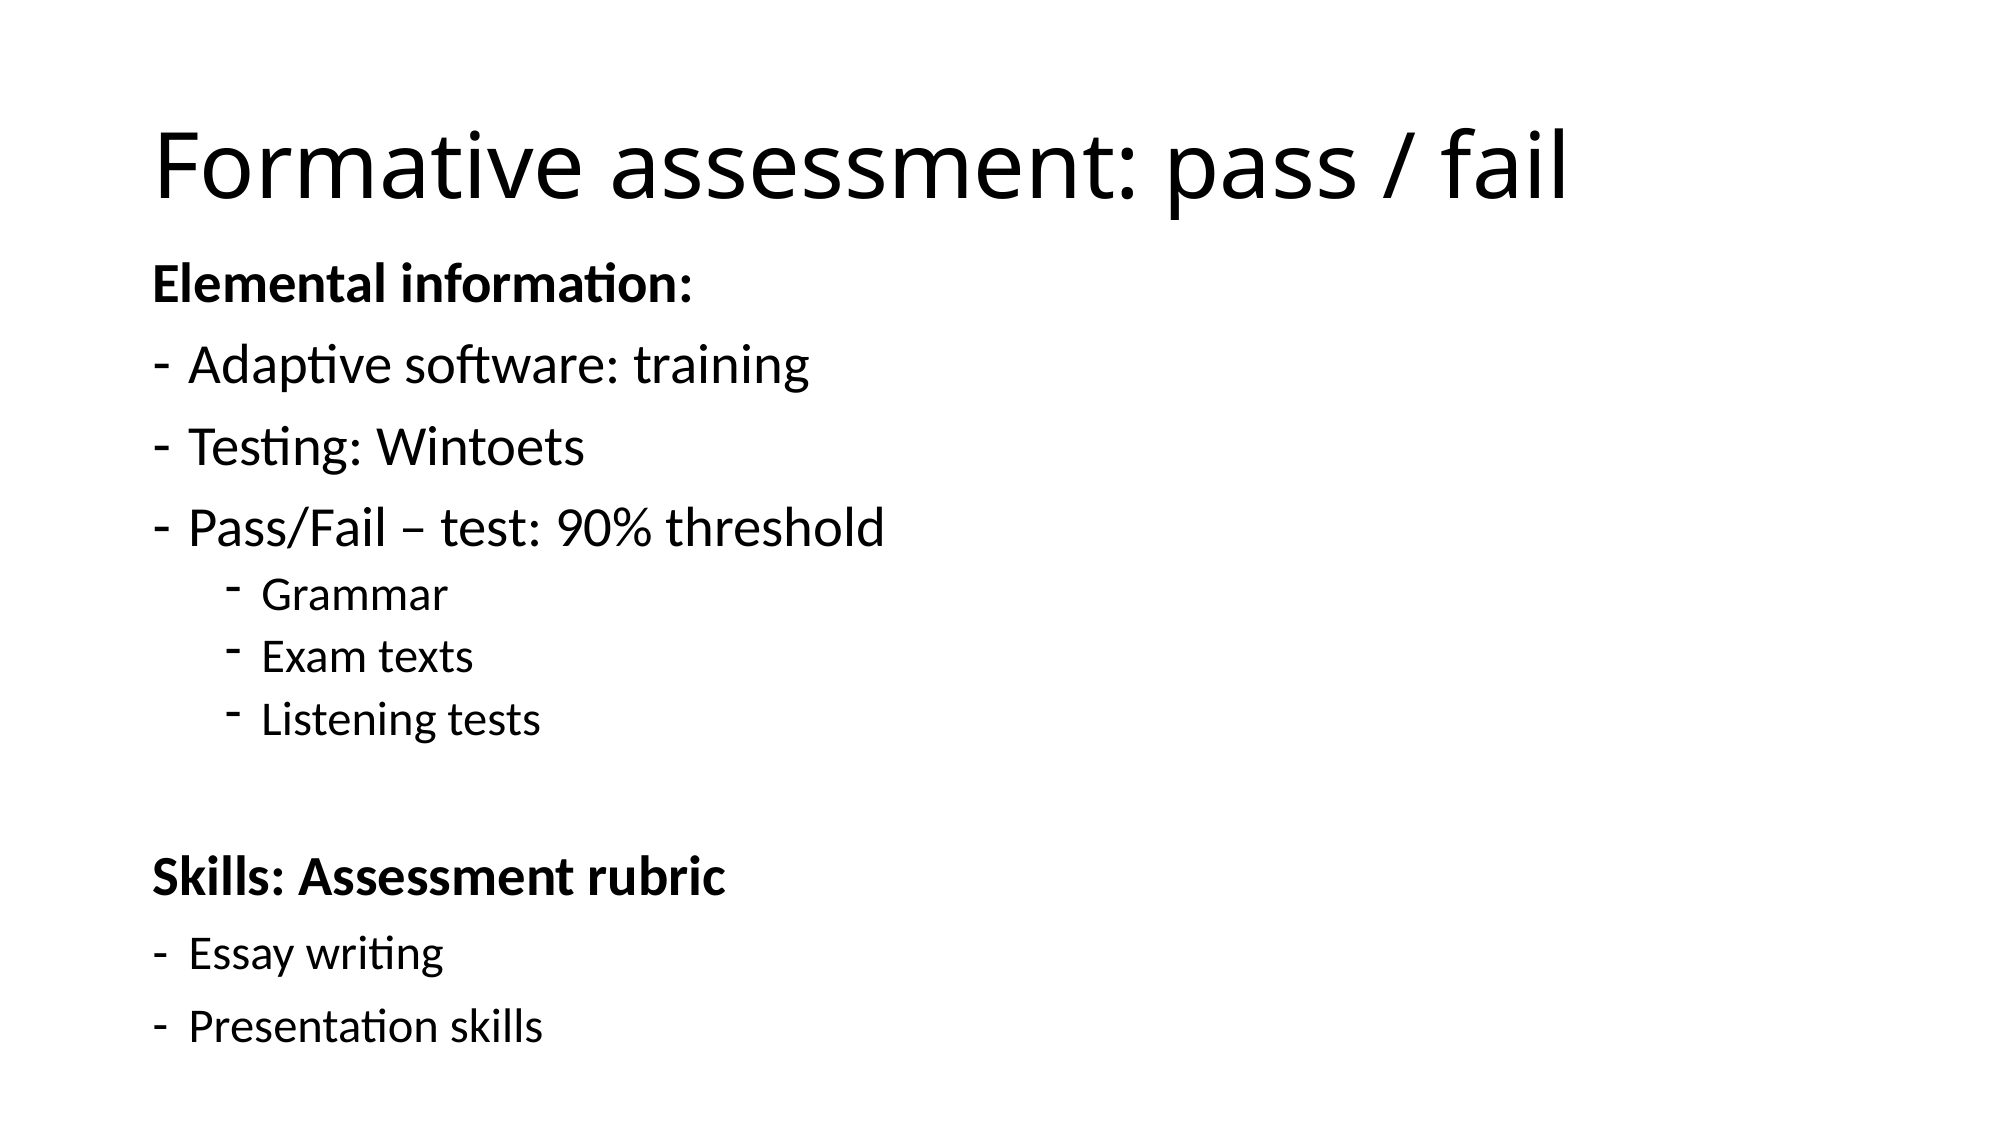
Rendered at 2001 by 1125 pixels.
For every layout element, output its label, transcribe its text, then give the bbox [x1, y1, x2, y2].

title Formative assessment: pass / fail [137, 59, 1863, 246]
list Elemental information: Adaptive software: training Testing: Wintoets Pass/Fail – test: 90% threshold Grammar Exam texts Listening tests Skills: Assessment rubric Essay writing Presentation skills [137, 246, 1863, 1065]
